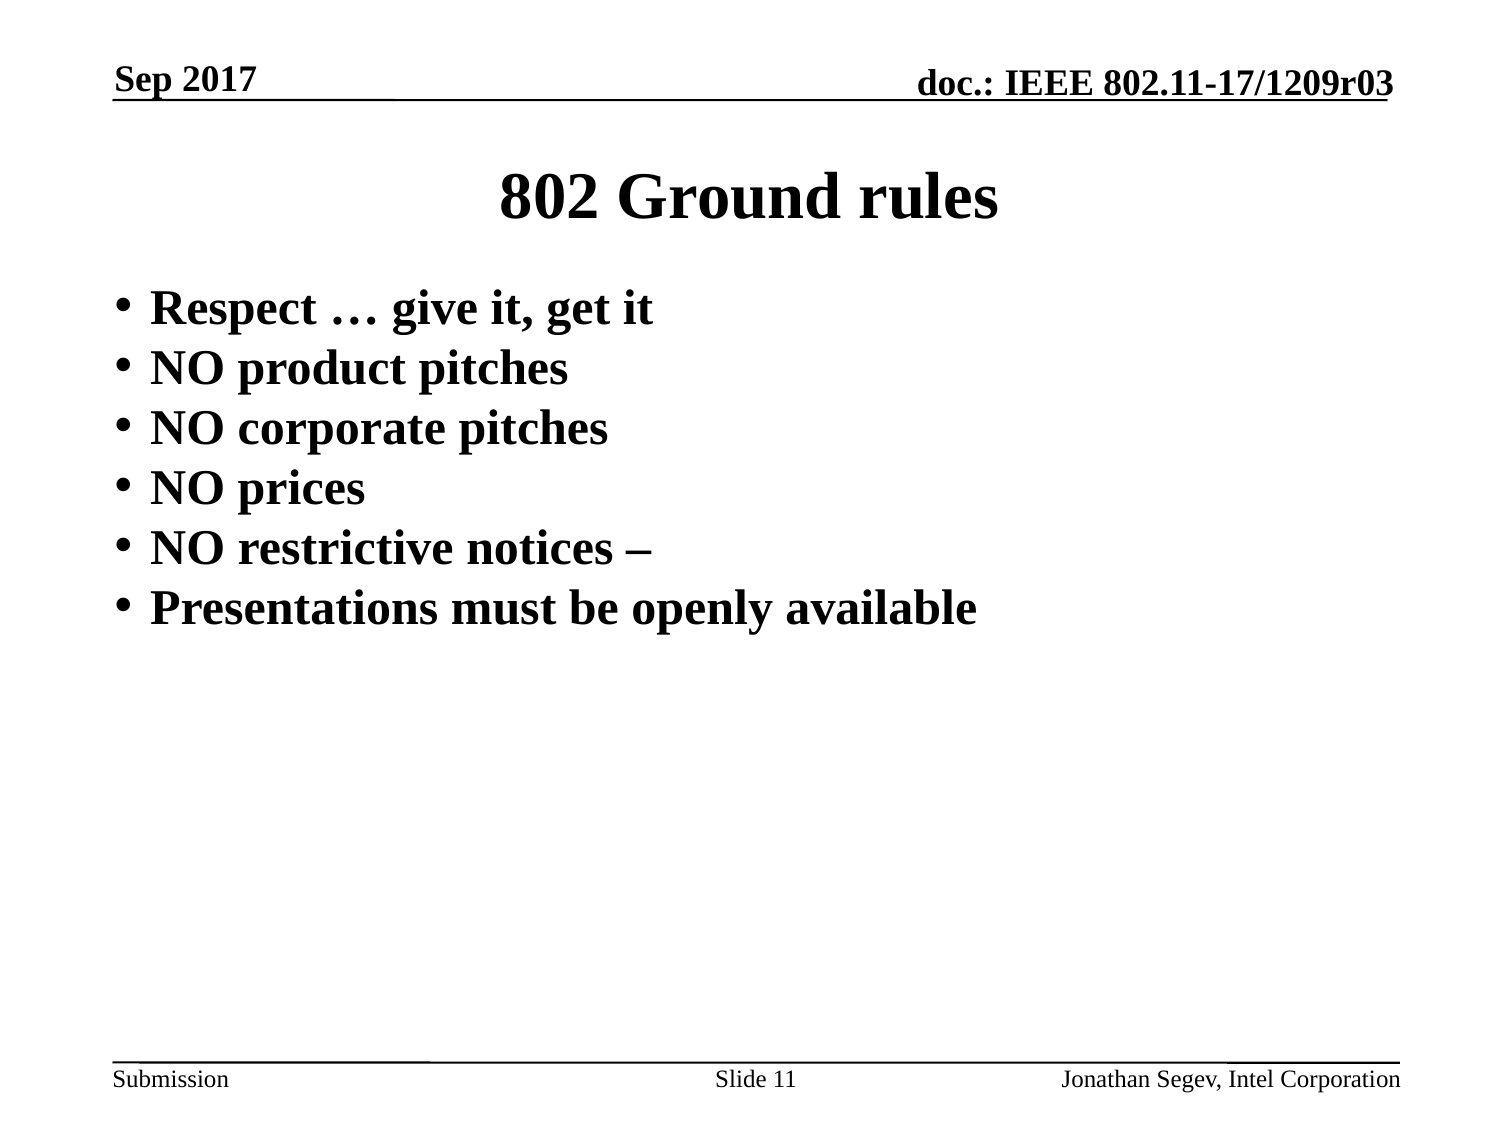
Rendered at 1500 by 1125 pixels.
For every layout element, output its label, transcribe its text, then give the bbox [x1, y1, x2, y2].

footer Jonathan Segev, Intel Corporation [878, 1061, 1402, 1093]
title 802 Ground rules [112, 116, 1388, 267]
slide_number Slide 11 [712, 1061, 800, 1123]
text_box Respect … give it, get it NO product pitches NO corporate pitches NO prices NO restrictive notices – Presentations must be openly available [99, 267, 1450, 1010]
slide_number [114, 54, 423, 100]
